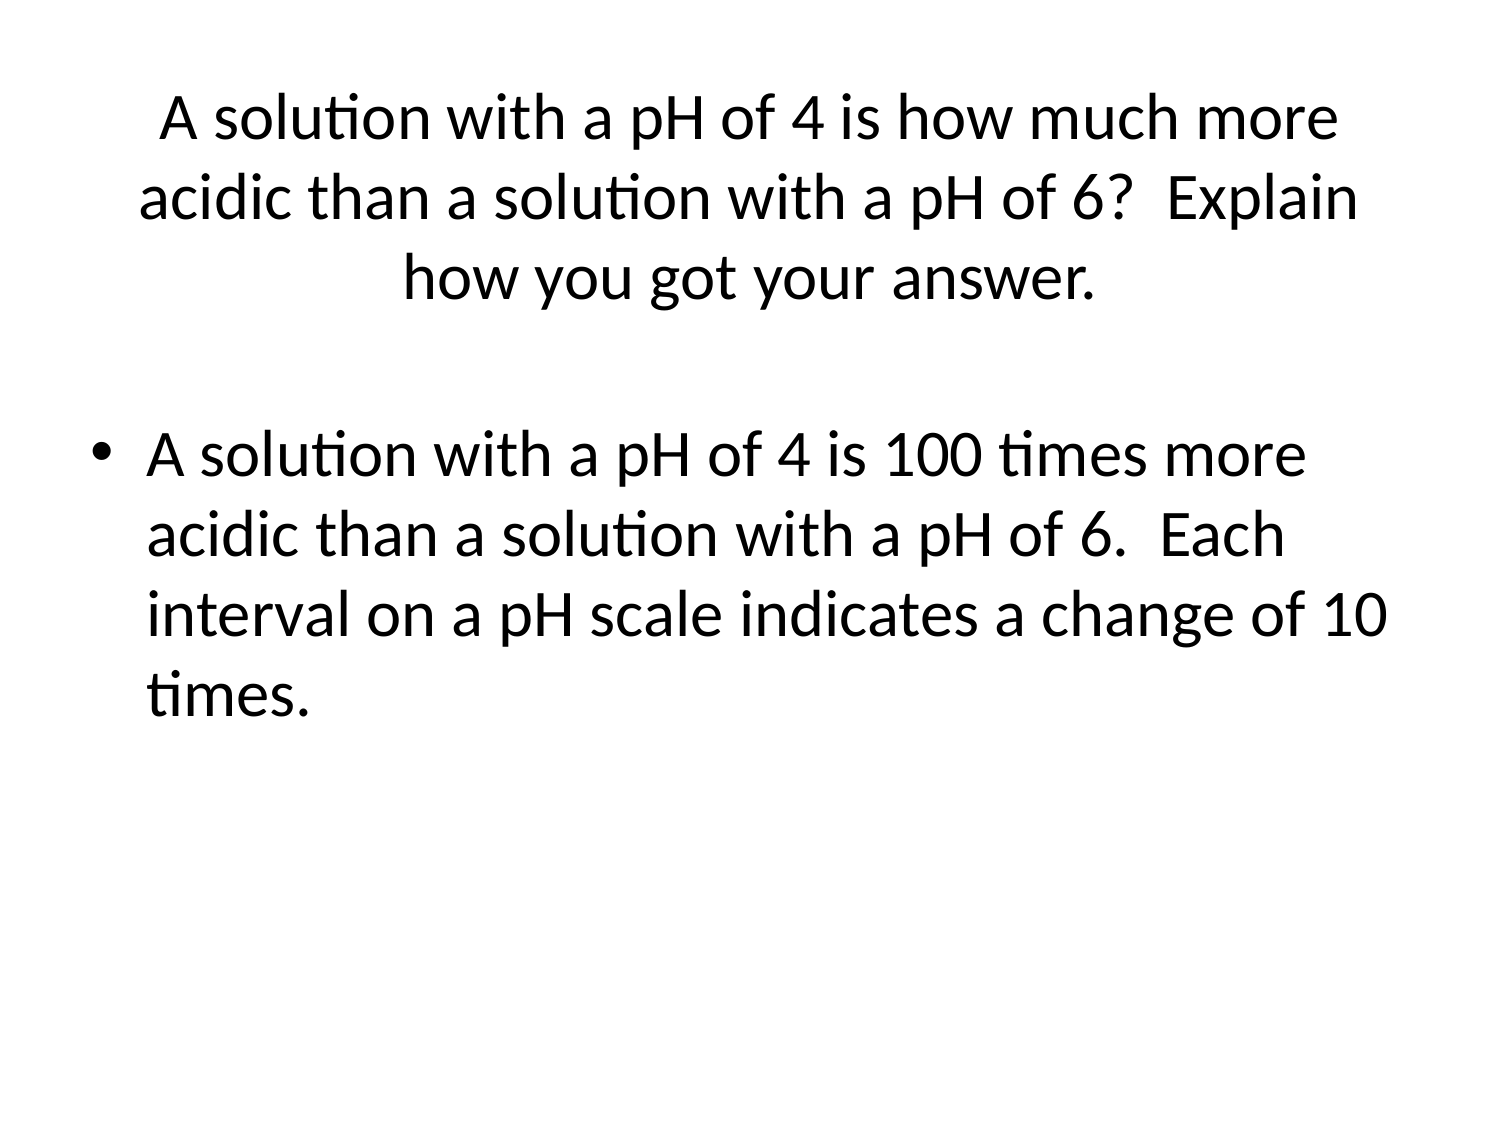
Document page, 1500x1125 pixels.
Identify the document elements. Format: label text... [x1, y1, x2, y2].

list A solution with a pH of 4 is 100 times more acidic than a solution with a pH of 6. Each interval on a pH scale indicates a change of 10 times. [75, 402, 1425, 1005]
title A solution with a pH of 4 is how much more acidic than a solution with a pH of 6? Explain how you got your answer. [75, 138, 1425, 327]
